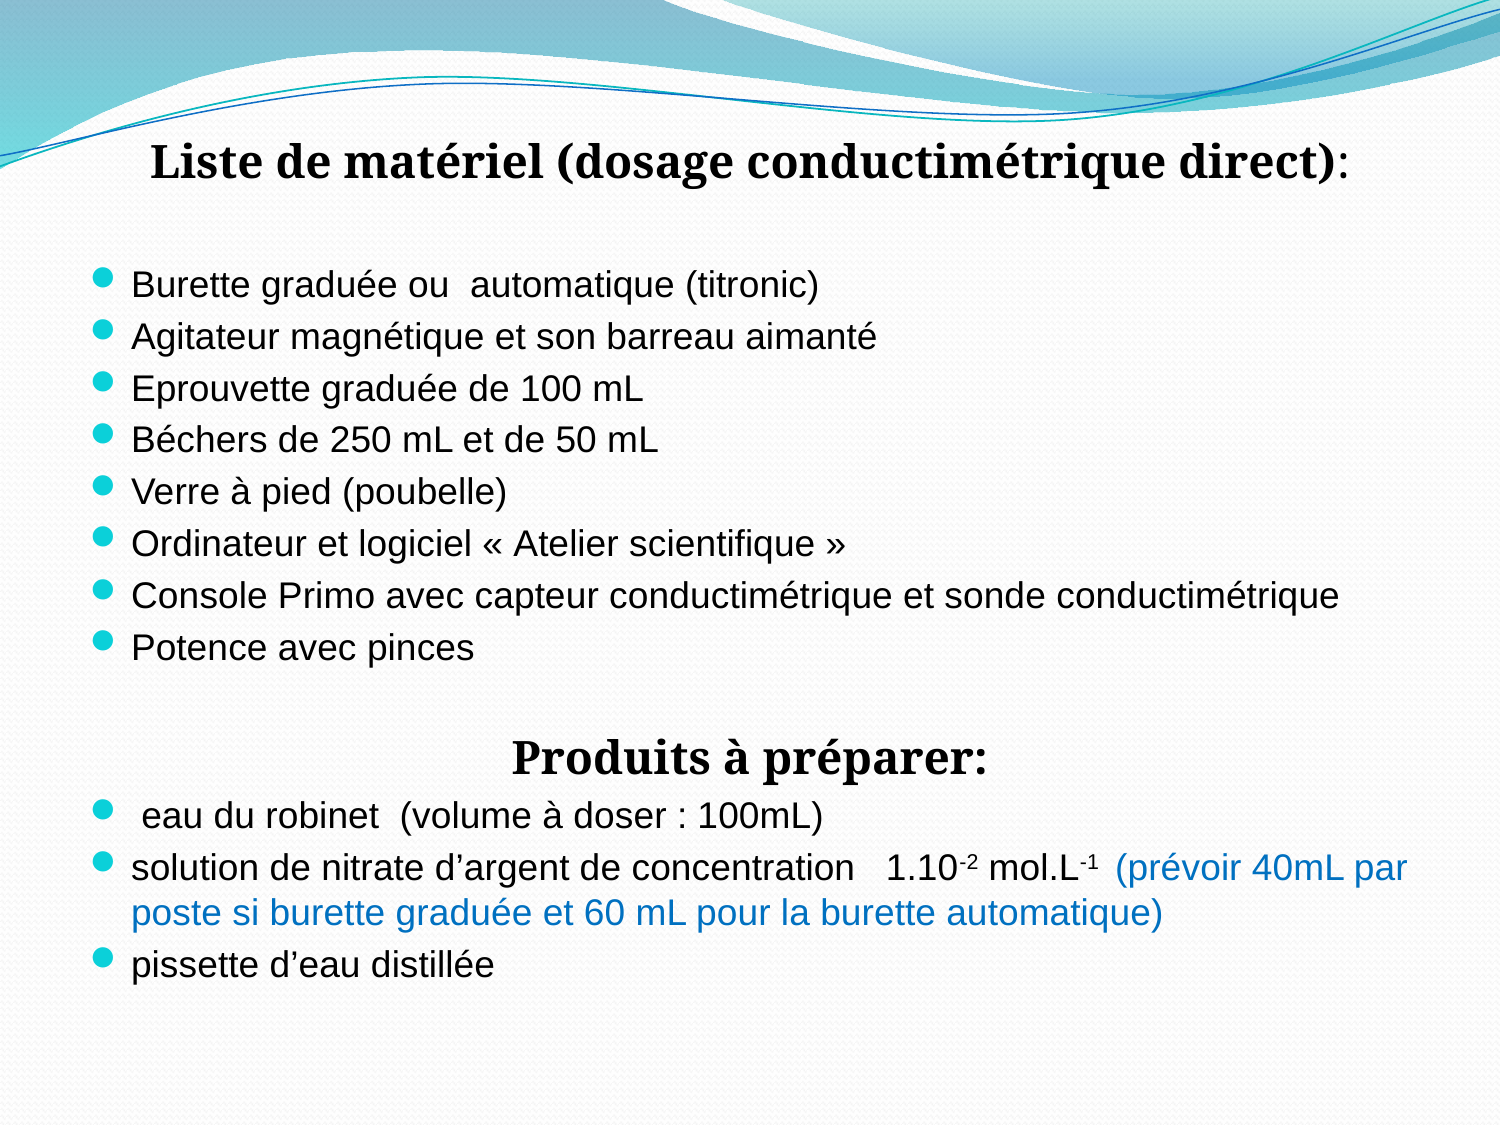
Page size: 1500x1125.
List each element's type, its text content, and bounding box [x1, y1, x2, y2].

list Liste de matériel (dosage conductimétrique direct): Burette graduée ou automatique (titronic) Agitateur magnétique et son barreau aimanté Eprouvette graduée de 100 mL Béchers de 250 mL et de 50 mL Verre à pied (poubelle) Ordinateur et logiciel « Atelier scientifique » Console Primo avec capteur conductimétrique et sonde conductimétrique Potence avec pinces Produits à préparer: eau du robinet (volume à doser : 100mL) solution de nitrate d’argent de concentration 1.10-2 mol.L-1 (prévoir 40mL par poste si burette graduée et 60 mL pour la burette automatique) pissette d’eau distillée [75, 125, 1425, 1005]
title [75, 115, 1425, 125]
